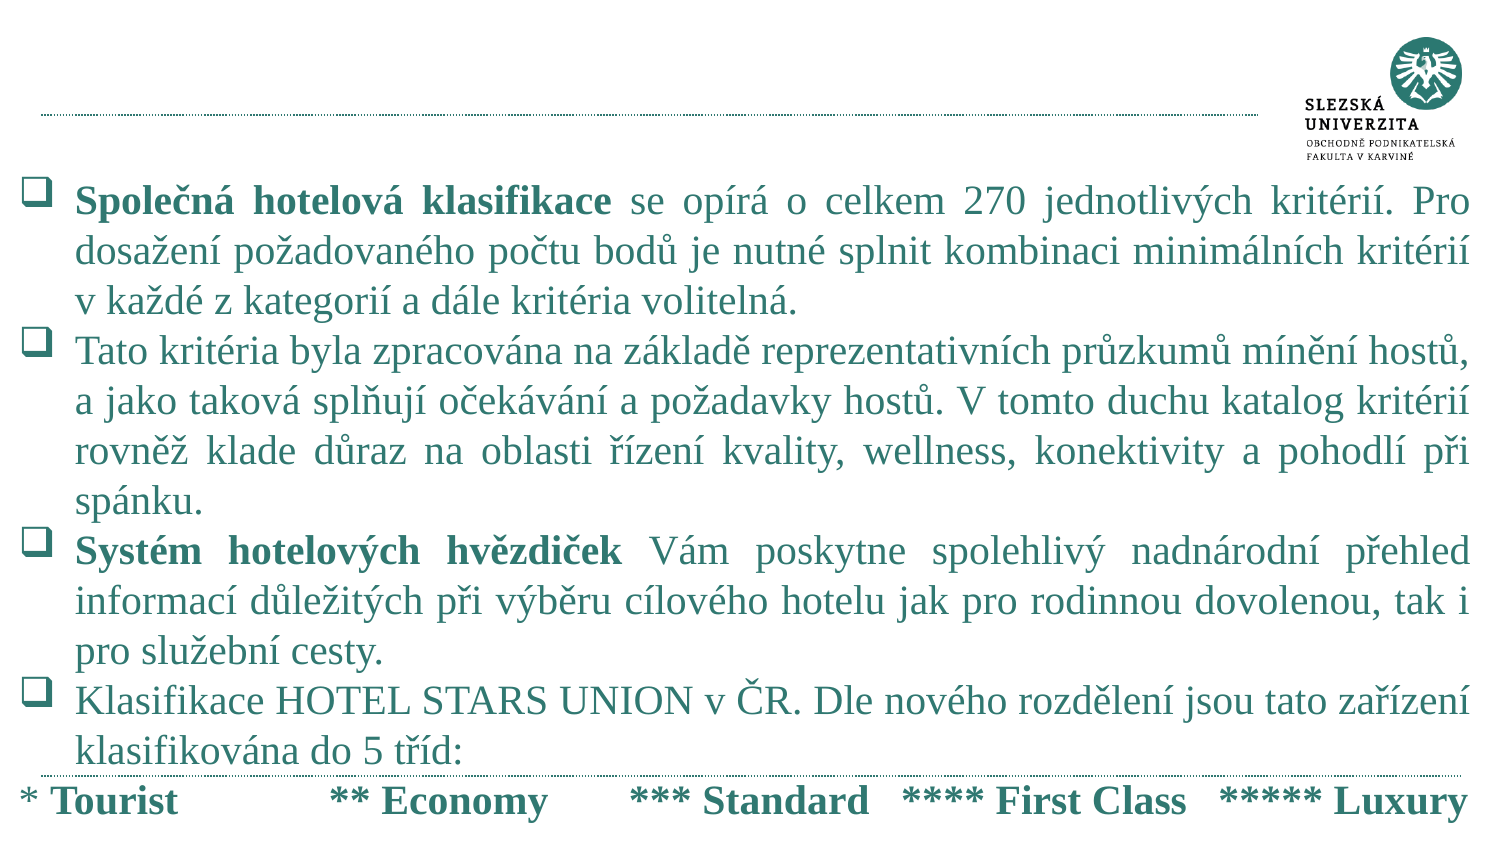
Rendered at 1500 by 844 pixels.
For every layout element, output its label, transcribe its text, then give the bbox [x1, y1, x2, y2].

text_box Společná hotelová klasifikace se opírá o celkem 270 jednotlivých kritérií. Pro dosažení požadovaného počtu bodů je nutné splnit kombinaci minimálních kritérií v každé z kategorií a dále kritéria volitelná. Tato kritéria byla zpracována na základě reprezentativních průzkumů mínění hostů, a jako taková splňují očekávání a požadavky hostů. V tomto duchu katalog kritérií rovněž klade důraz na oblasti řízení kvality, wellness, konektivity a pohodlí při spánku. Systém hotelových hvězdiček Vám poskytne spolehlivý nadnárodní přehled informací důležitých při výběru cílového hotelu jak pro rodinnou dovolenou, tak i pro služební cesty. Klasifikace HOTEL STARS UNION v ČR. Dle nového rozdělení jsou tato zařízení klasifikována do 5 tříd: * Tourist ** Economy *** Standard **** First Class ***** Luxury [3, 115, 1487, 844]
picture [1305, 37, 1462, 115]
